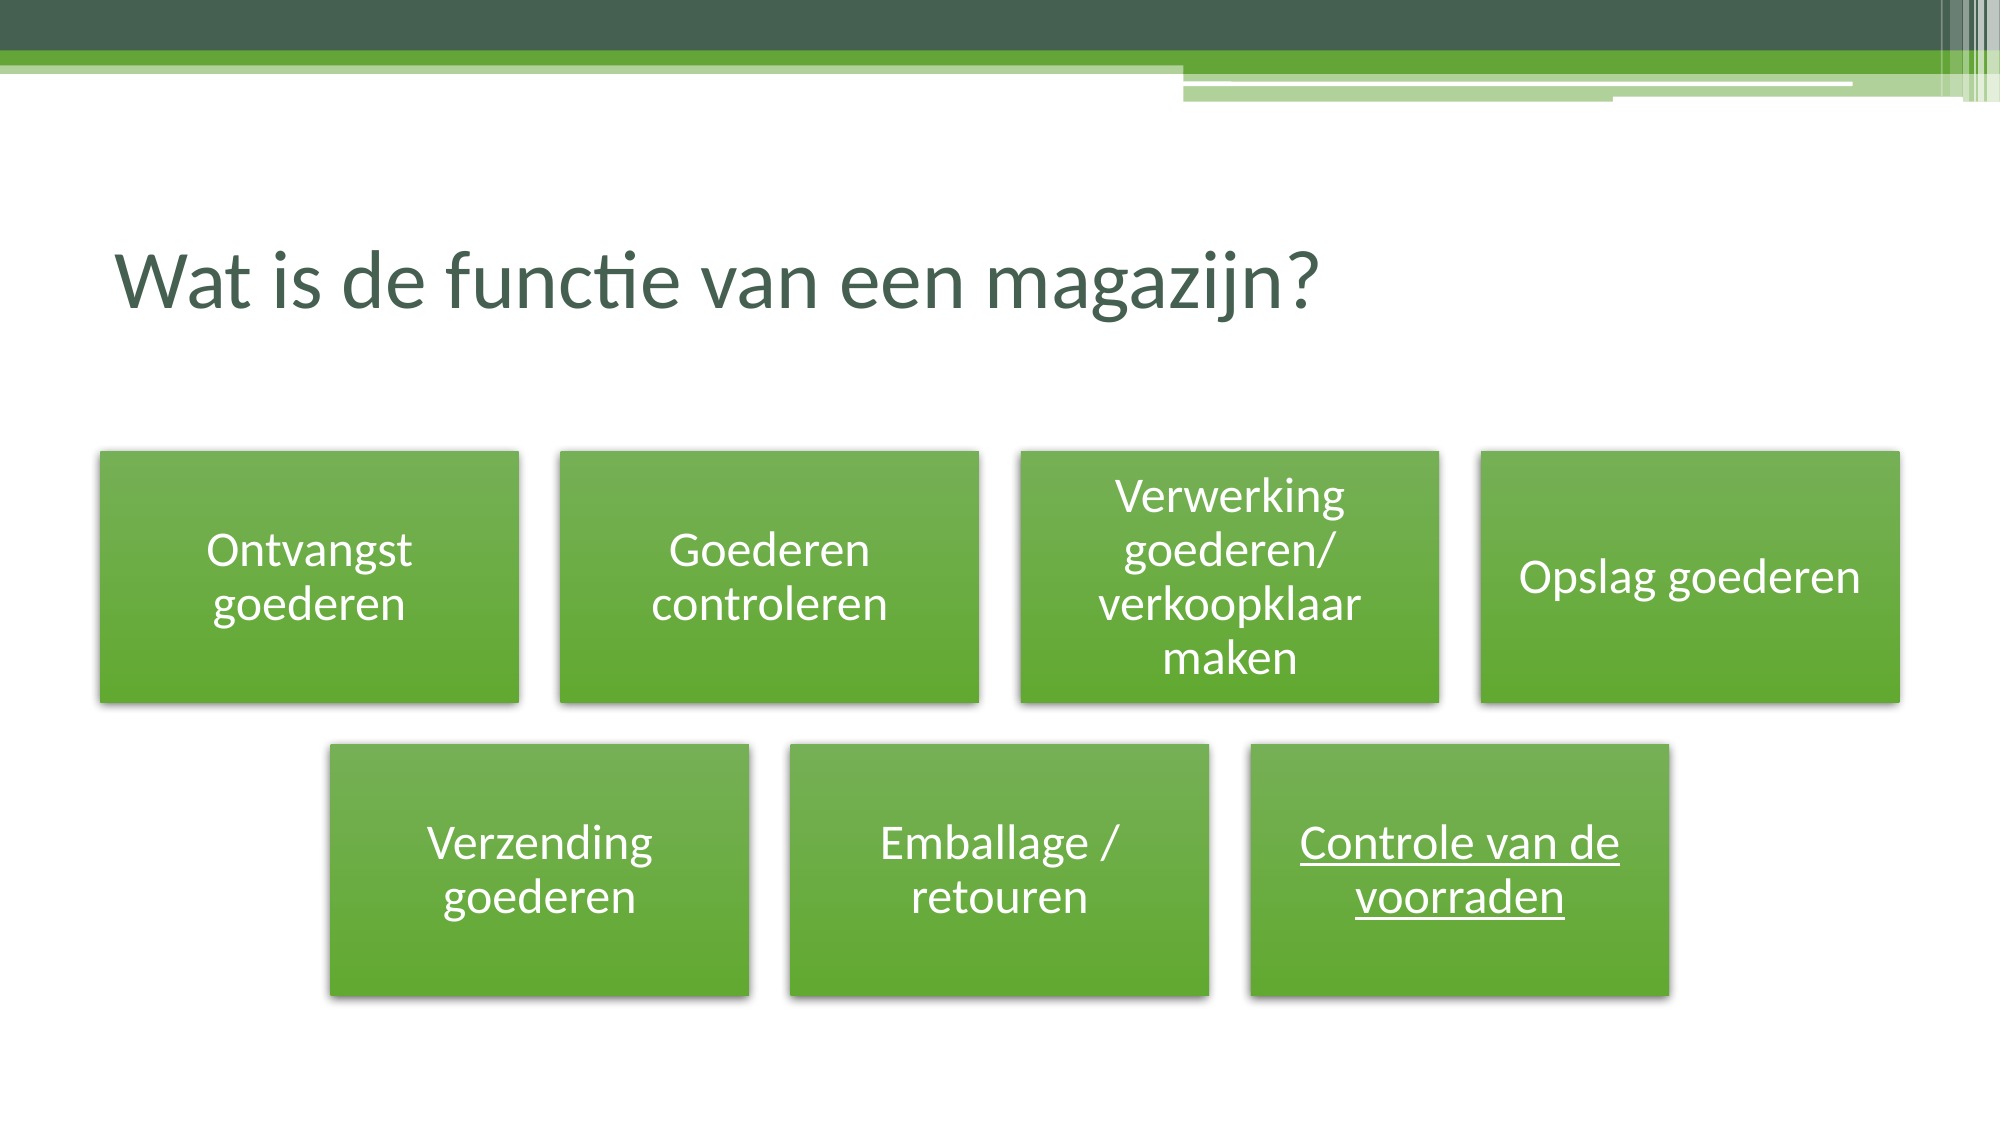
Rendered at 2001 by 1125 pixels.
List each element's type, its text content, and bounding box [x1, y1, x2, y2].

title Wat is de functie van een magazijn? [99, 187, 1900, 363]
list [99, 368, 1900, 1079]
